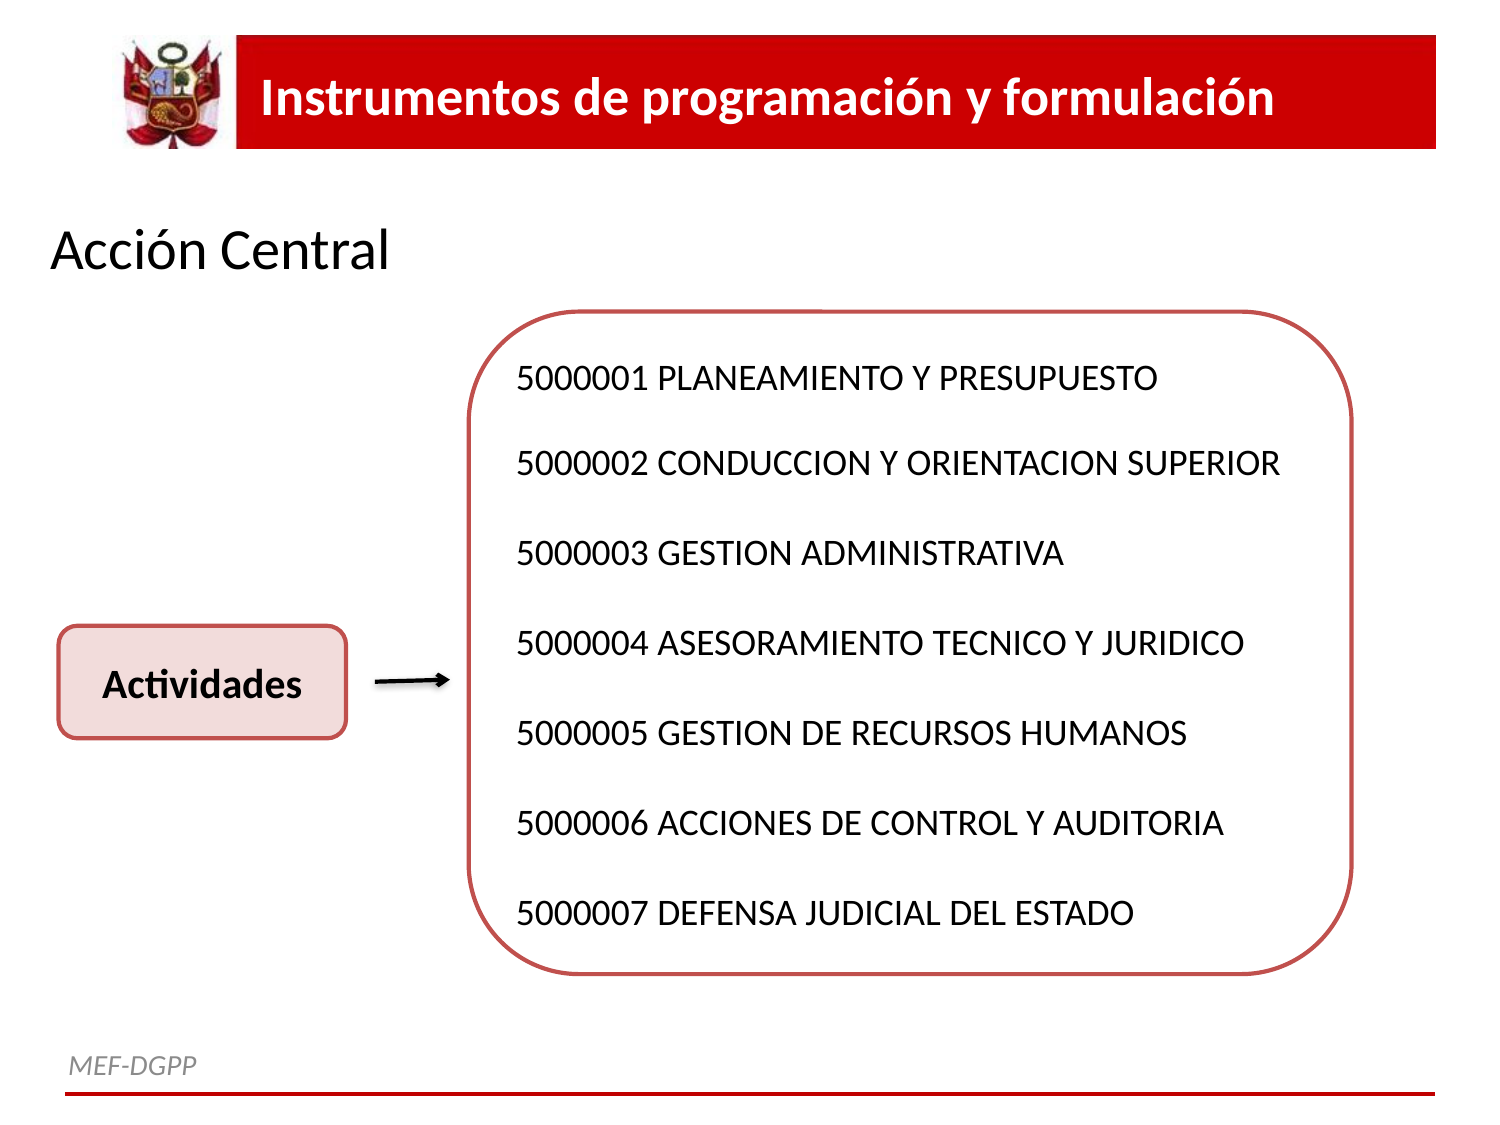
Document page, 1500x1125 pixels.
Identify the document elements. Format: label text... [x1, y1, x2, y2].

text_box 5000001 PLANEAMIENTO Y PRESUPUESTO 5000002 CONDUCCION Y ORIENTACION SUPERIOR 5000003 GESTION ADMINISTRATIVA 5000004 ASESORAMIENTO TECNICO Y JURIDICO 5000005 GESTION DE RECURSOS HUMANOS 5000006 ACCIONES DE CONTROL Y AUDITORIA 5000007 DEFENSA JUDICIAL DEL ESTADO [466, 309, 1354, 977]
text_box Actividades [56, 623, 349, 741]
text_box Acción Central [35, 199, 1184, 293]
picture [112, 35, 1436, 149]
footer MEF-DGPP [53, 1034, 892, 1094]
text_box Instrumentos de programación y formulación [246, 46, 1348, 141]
